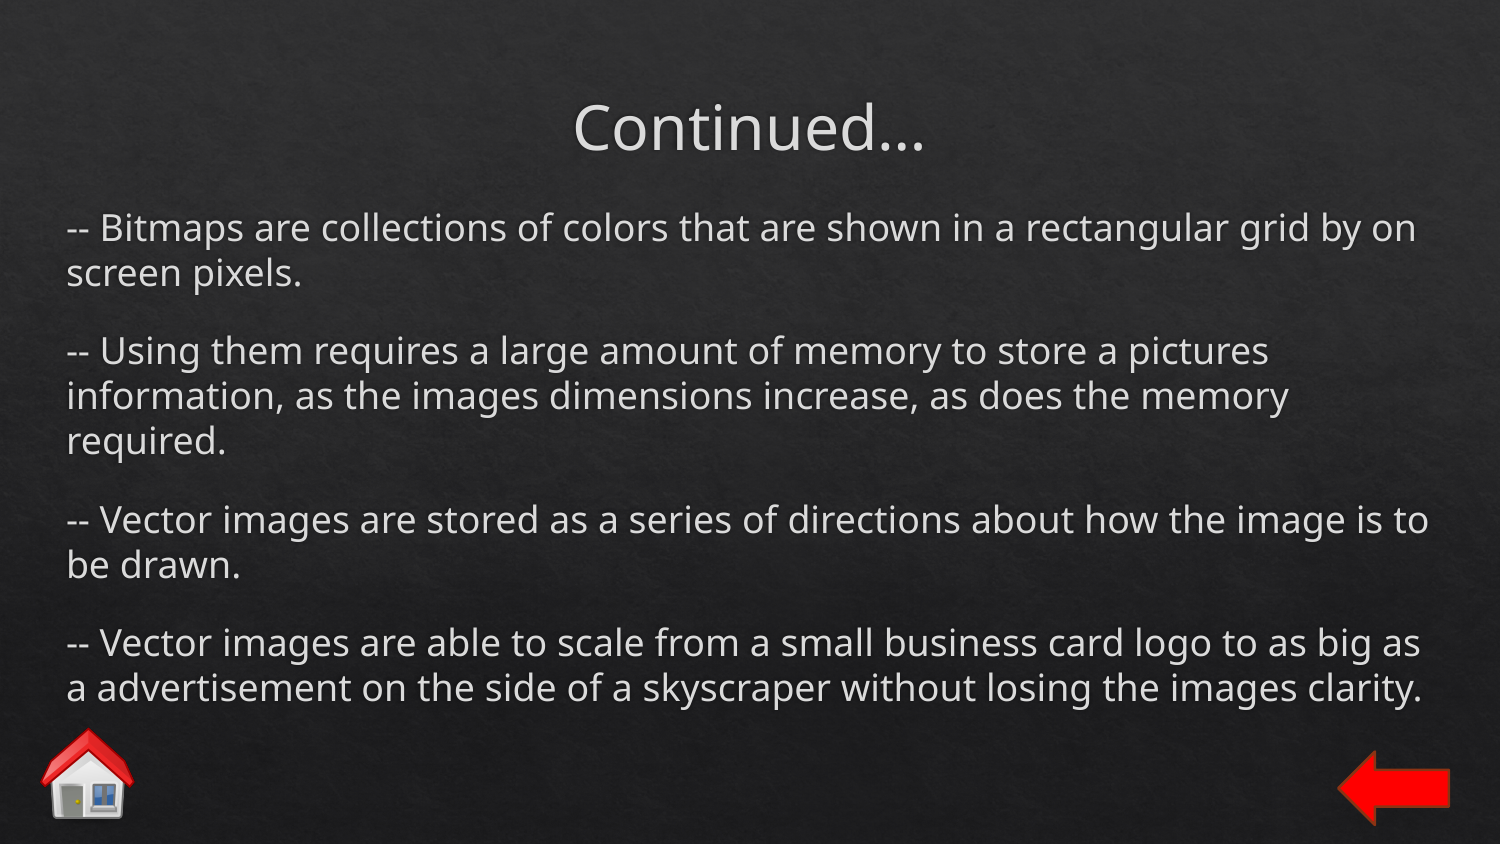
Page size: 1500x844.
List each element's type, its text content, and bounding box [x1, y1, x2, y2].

title Continued… [51, 72, 1449, 167]
text_box [1337, 750, 1451, 827]
list -- Bitmaps are collections of colors that are shown in a rectangular grid by on screen pixels. -- Using them requires a large amount of memory to store a pictures information, as the images dimensions increase, as does the memory required. -- Vector images are stored as a series of directions about how the image is to be drawn. -- Vector images are able to scale from a small business card logo to as big as a advertisement on the side of a skyscraper without losing the images clarity. [51, 189, 1449, 750]
picture [37, 724, 138, 826]
